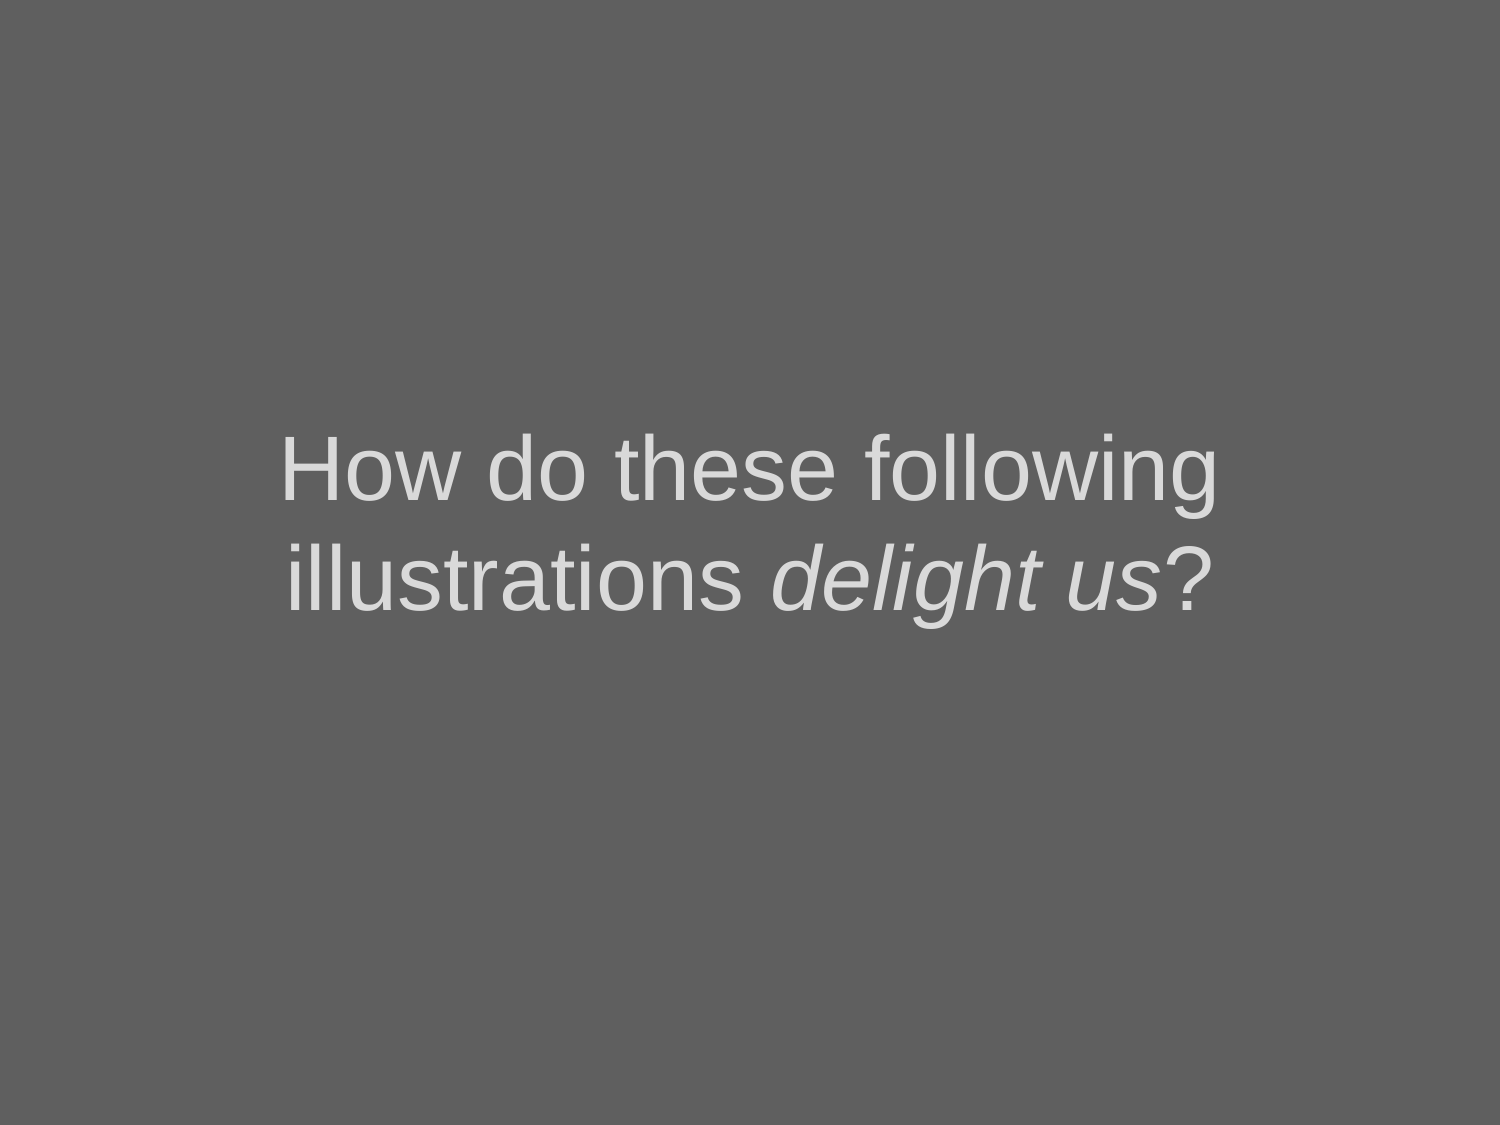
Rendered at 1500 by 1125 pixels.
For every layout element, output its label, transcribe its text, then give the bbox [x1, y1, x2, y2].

title How do these following illustrations delight us? [74, 424, 1426, 613]
